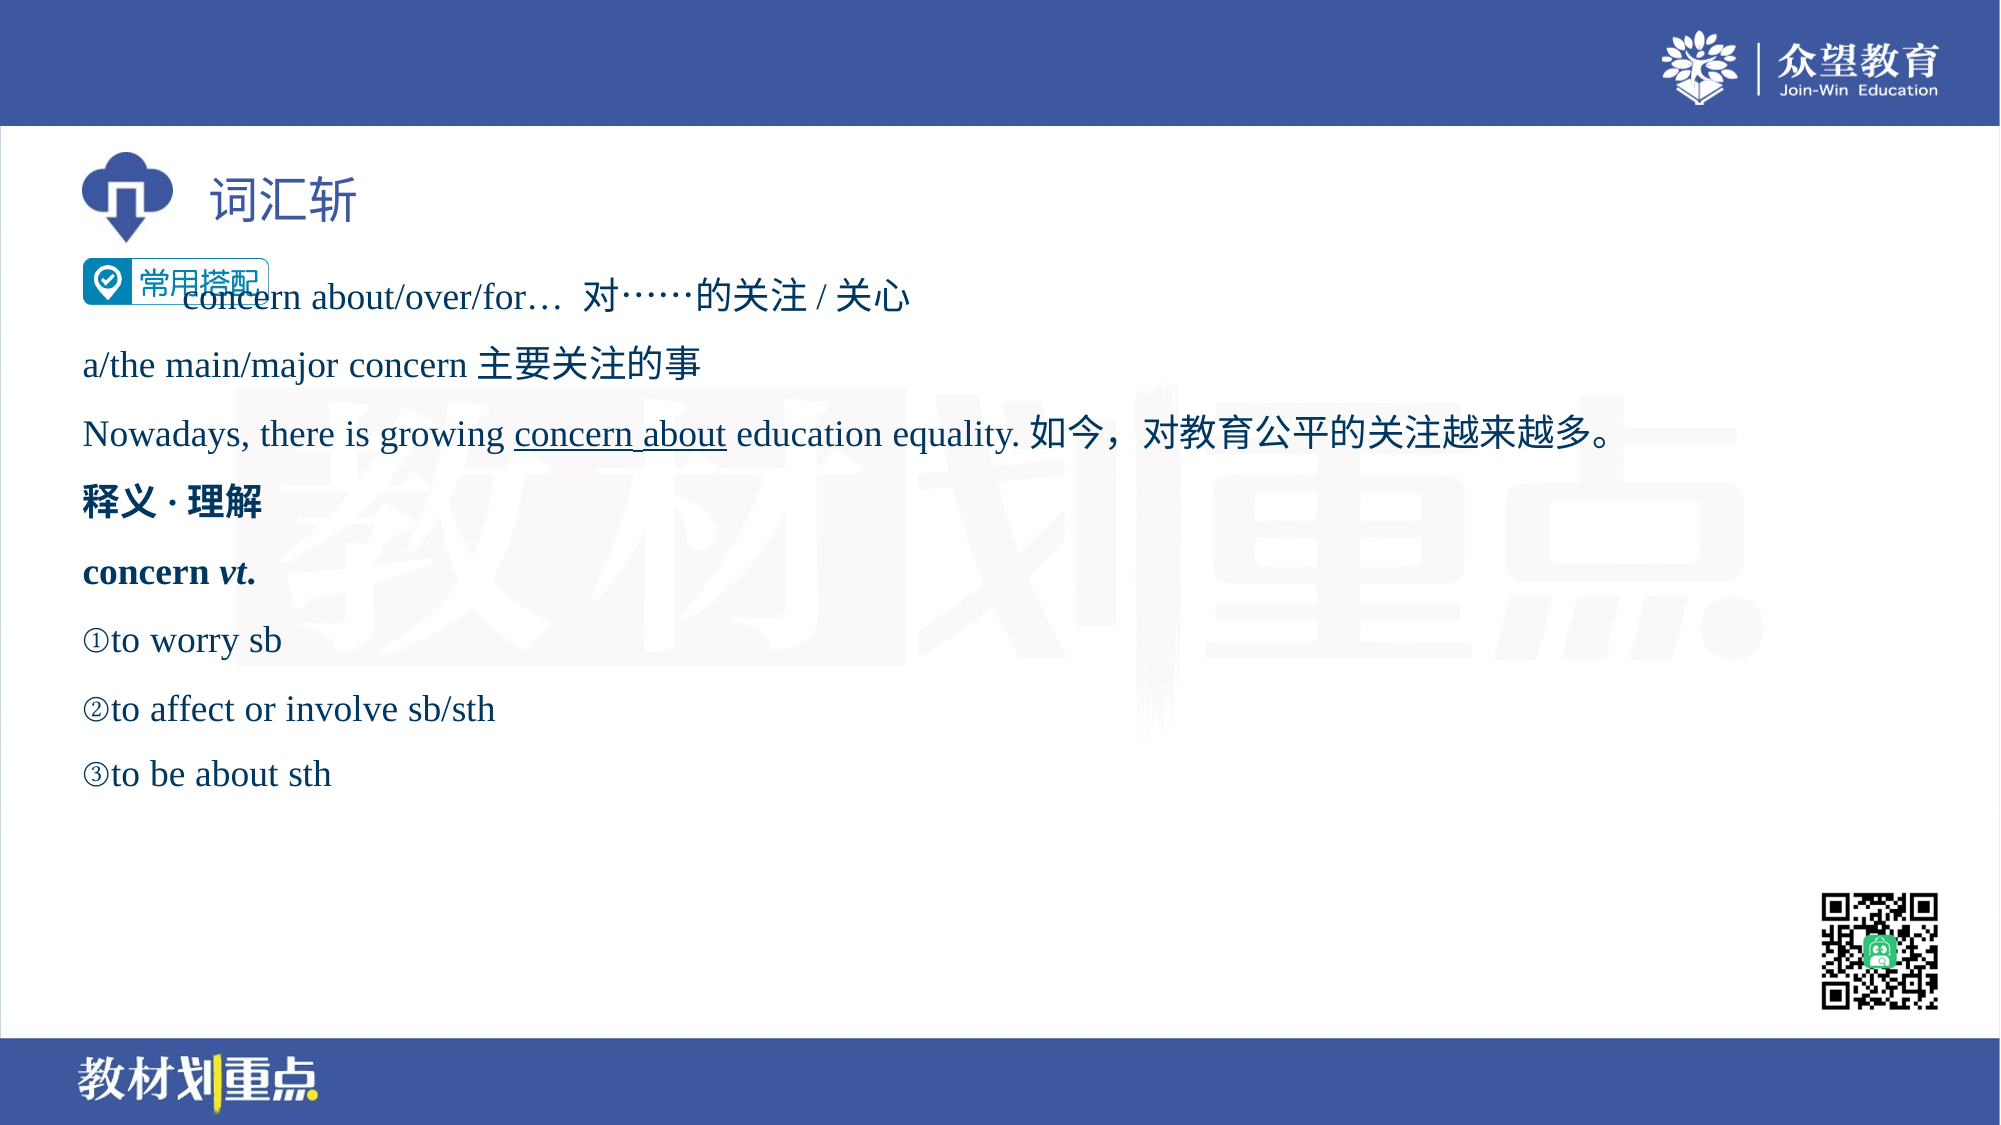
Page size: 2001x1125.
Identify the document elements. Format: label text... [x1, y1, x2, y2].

picture [0, 0, 2000, 1125]
text_box concern about/over/for… 对……的关注/关心 a/the main/major concern主要关注的事 Nowadays, there is growing concern about education equality.如今，对教育公平的关注越来越多。 释义·理解 concern vt. ①to worry sb ②to affect or involve sb/sth ③to be about sth [82, 248, 1817, 787]
